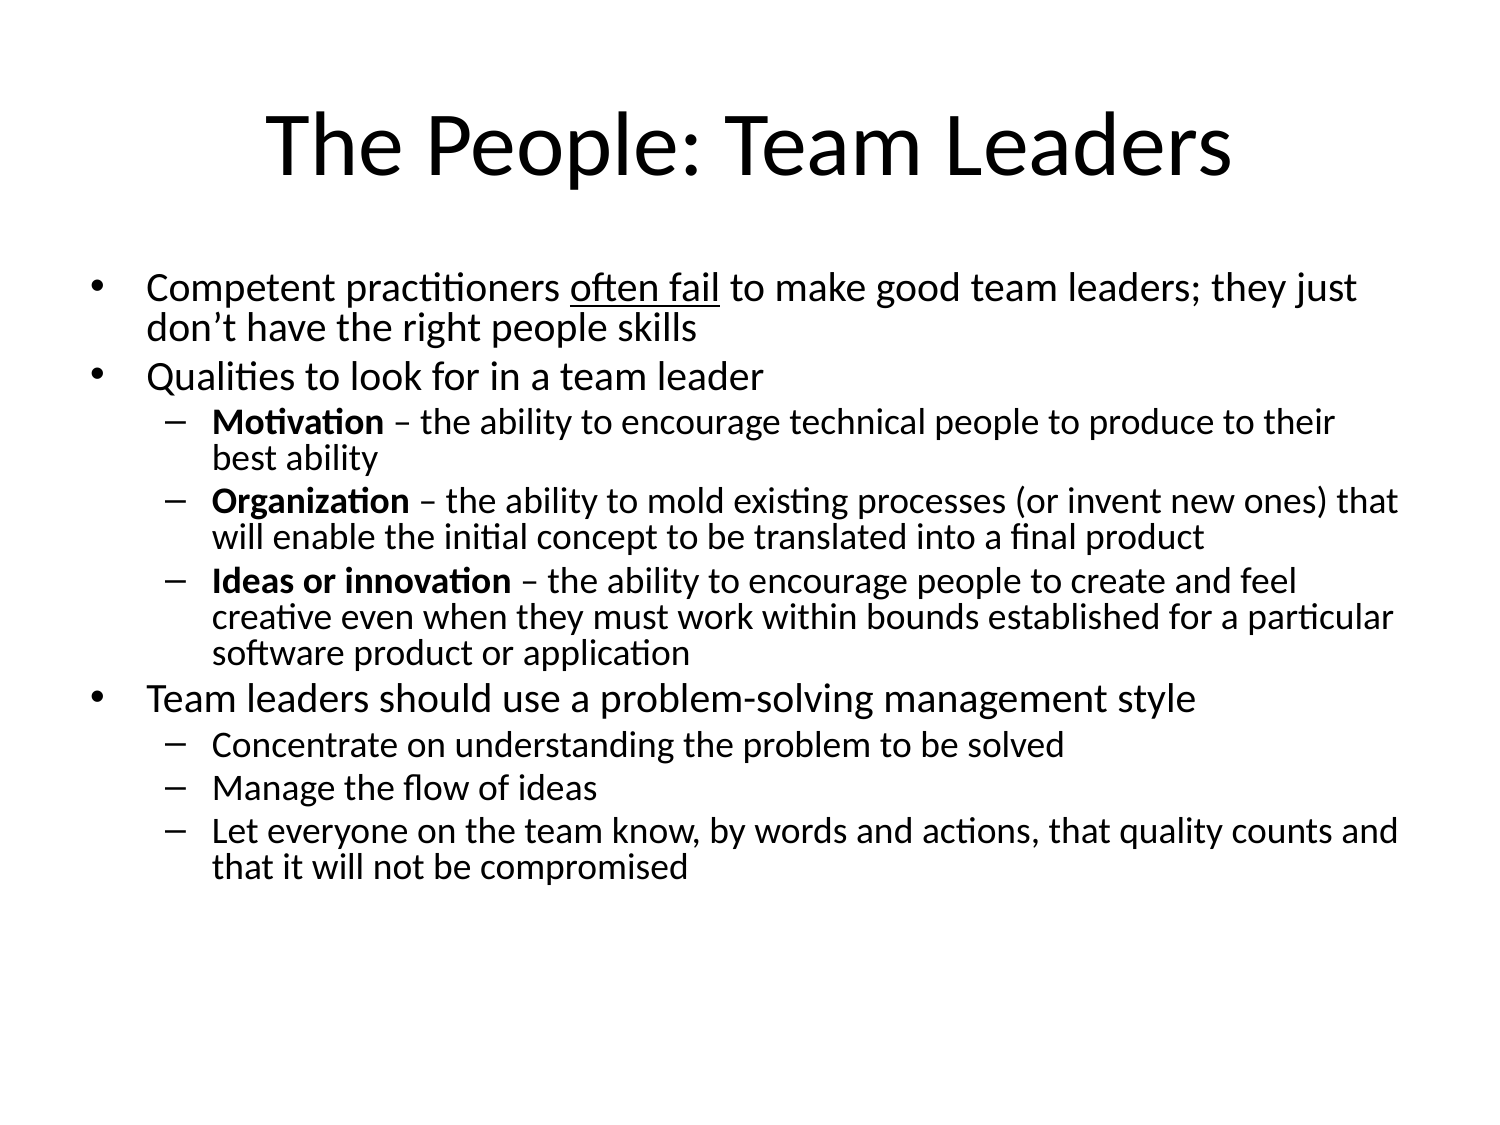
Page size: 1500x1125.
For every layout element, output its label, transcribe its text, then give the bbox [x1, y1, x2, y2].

list Competent practitioners often fail to make good team leaders; they just don’t have the right people skills Qualities to look for in a team leader Motivation – the ability to encourage technical people to produce to their best ability Organization – the ability to mold existing processes (or invent new ones) that will enable the initial concept to be translated into a final product Ideas or innovation – the ability to encourage people to create and feel creative even when they must work within bounds established for a particular software product or application Team leaders should use a problem-solving management style Concentrate on understanding the problem to be solved Manage the flow of ideas Let everyone on the team know, by words and actions, that quality counts and that it will not be compromised [75, 262, 1425, 1005]
title The People: Team Leaders [75, 45, 1425, 233]
